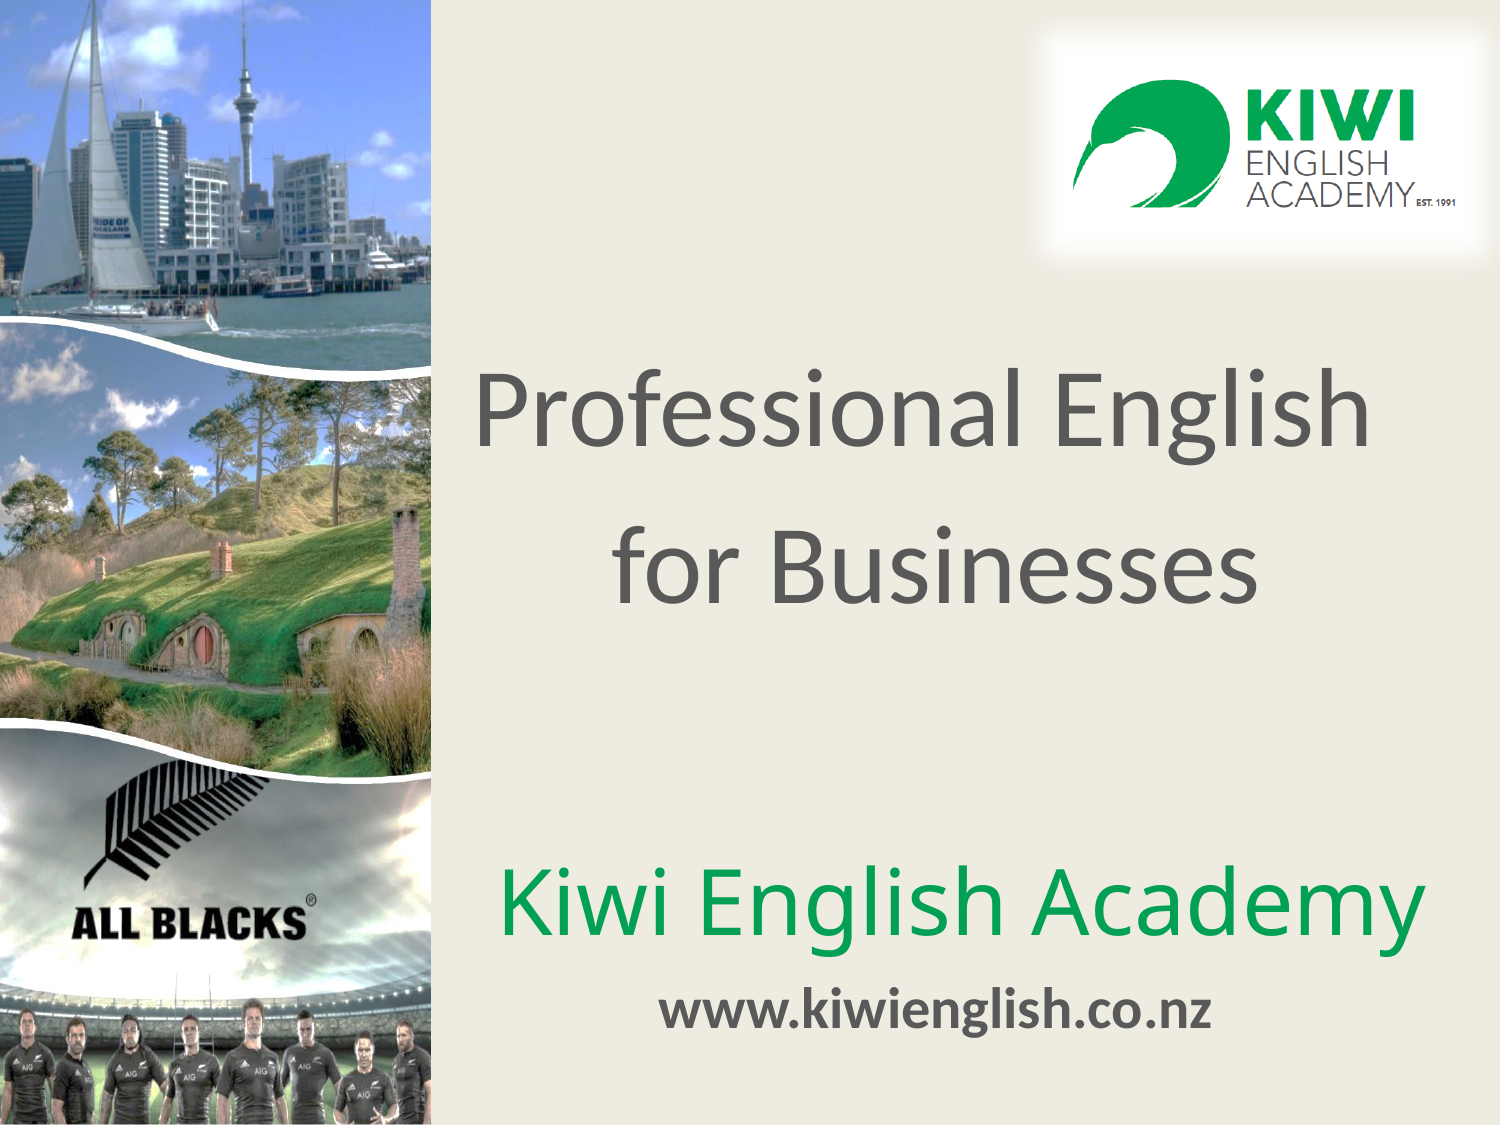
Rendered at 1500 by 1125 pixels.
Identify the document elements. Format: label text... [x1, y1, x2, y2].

title Kiwi English Academy [435, 791, 1500, 962]
picture [1067, 56, 1462, 232]
picture [0, 0, 432, 1125]
text_box www.kiwienglish.co.nz [435, 962, 1500, 1048]
subtitle Professional English for Businesses [440, 326, 1433, 693]
